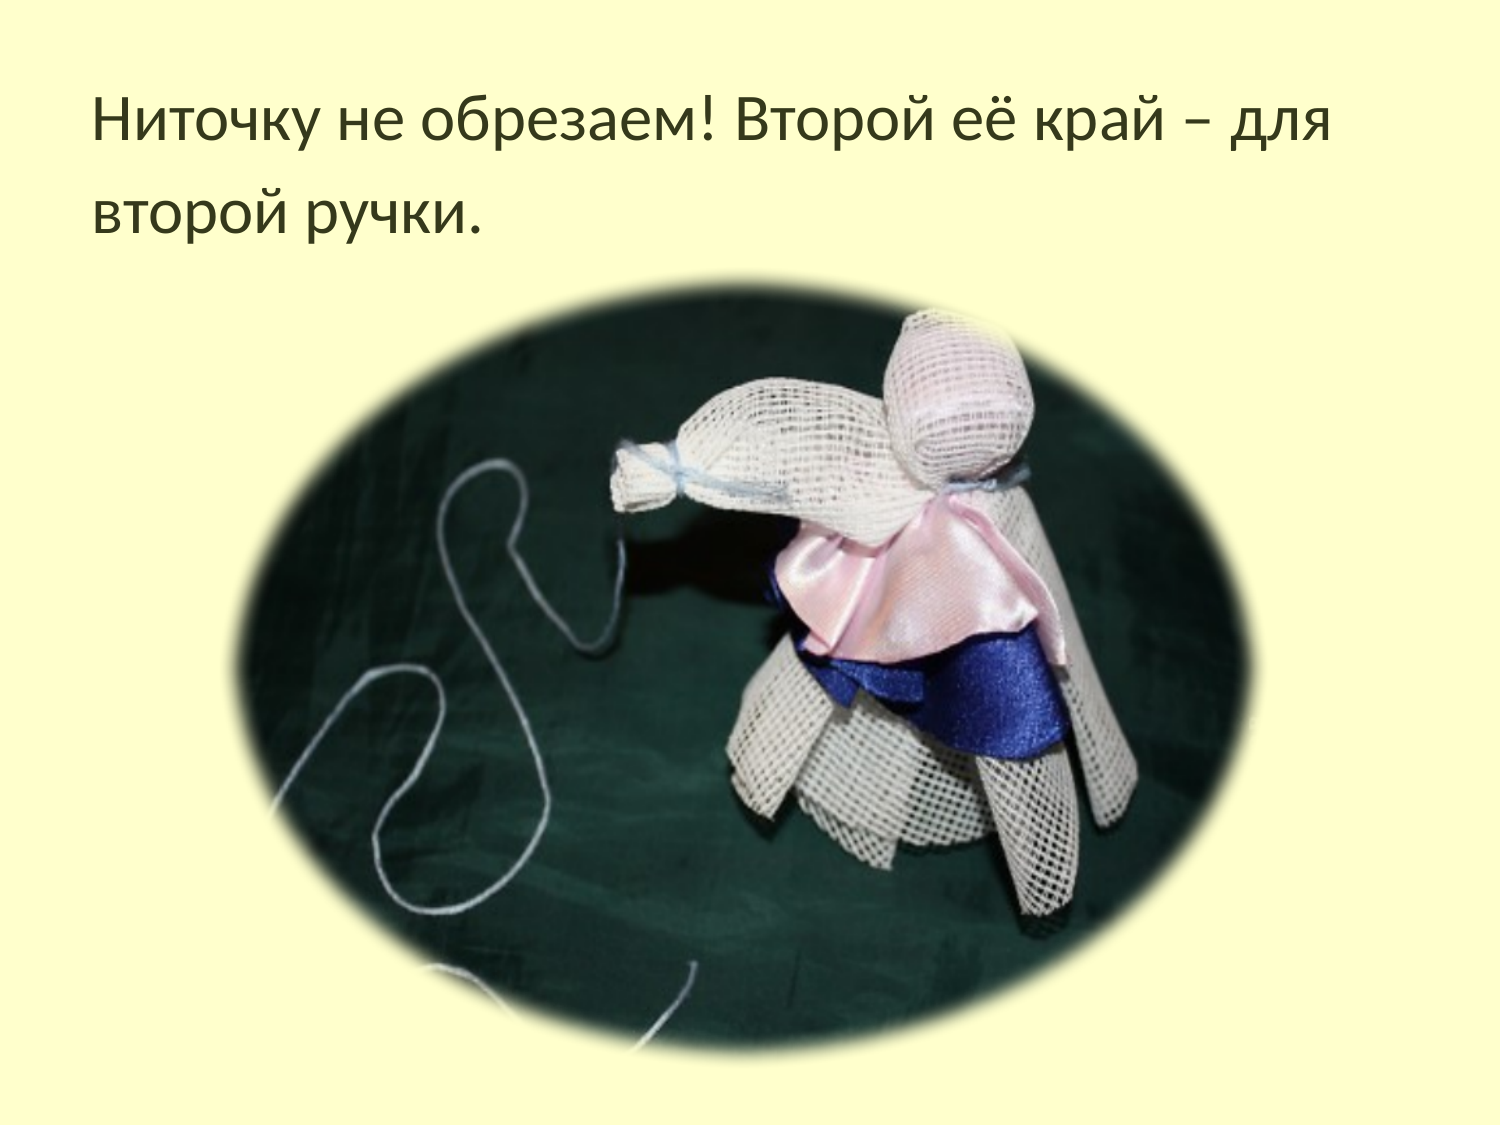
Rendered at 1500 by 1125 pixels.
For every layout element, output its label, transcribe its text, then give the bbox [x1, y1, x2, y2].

list Ниточку не обрезаем! Второй её край – для второй ручки. [76, 66, 1427, 809]
picture [218, 266, 1270, 1070]
